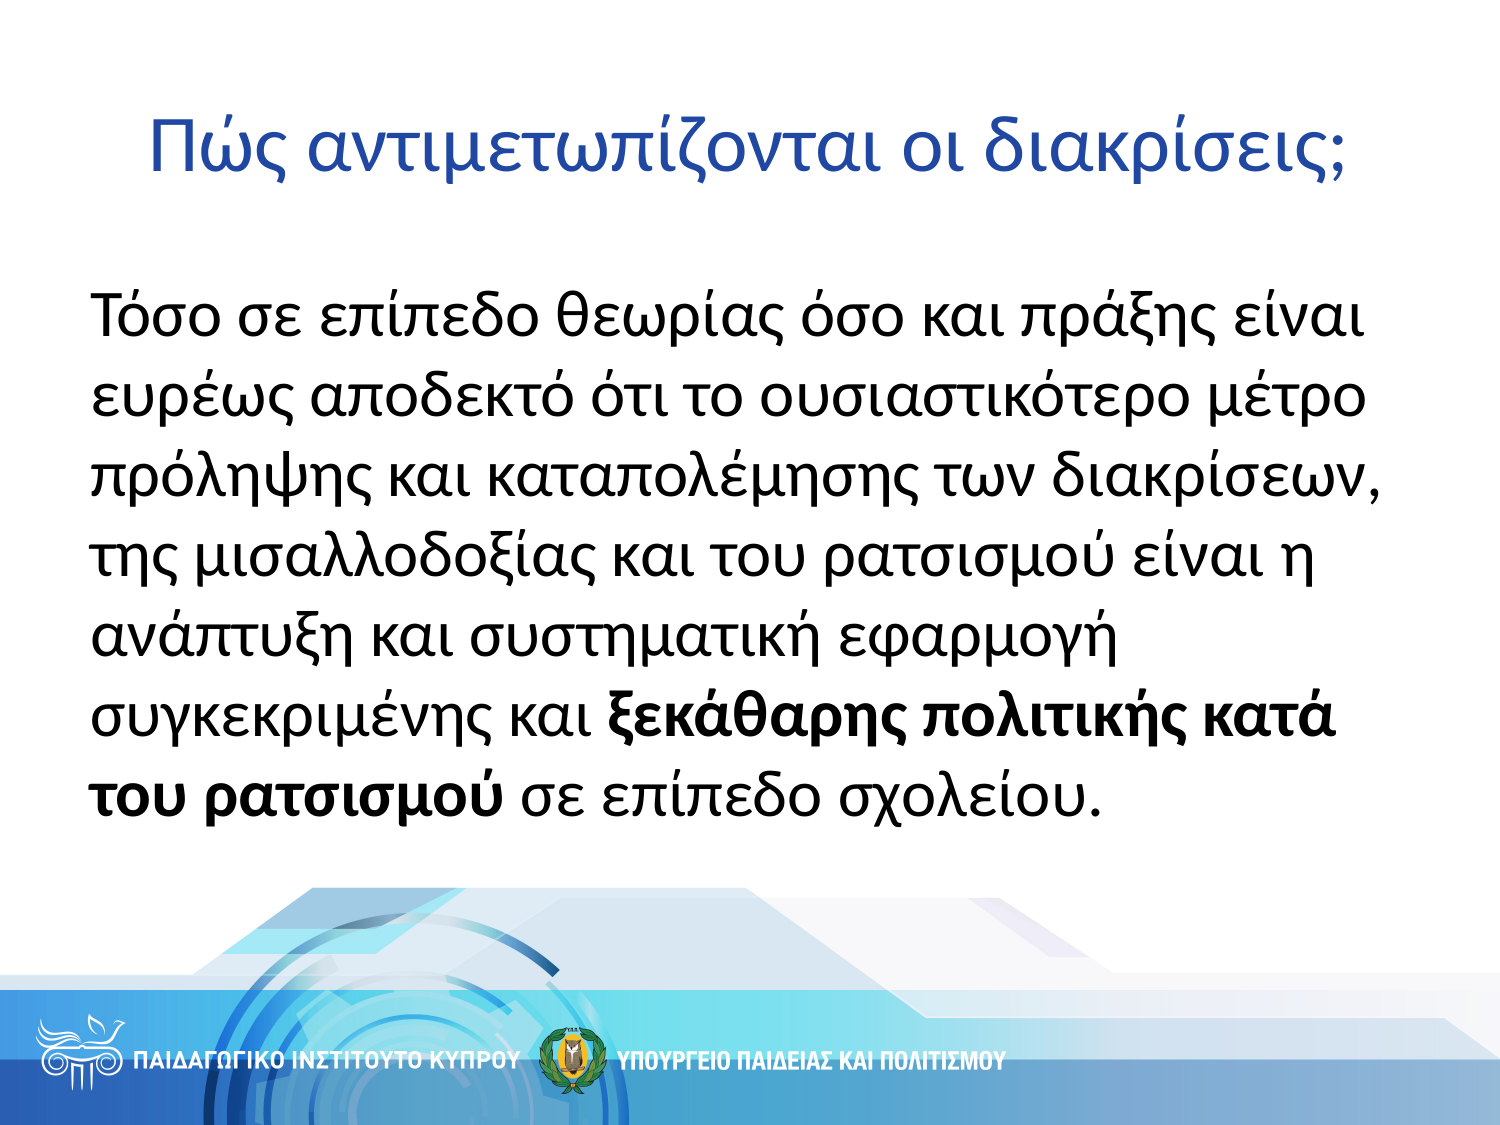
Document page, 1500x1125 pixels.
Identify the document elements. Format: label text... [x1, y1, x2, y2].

list Τόσο σε επίπεδο θεωρίας όσο και πράξης είναι ευρέως αποδεκτό ότι το ουσιαστικότερο μέτρο πρόληψης και καταπολέμησης των διακρίσεων, της μισαλλοδοξίας και του ρατσισμού είναι η ανάπτυξη και συστηματική εφαρμογή συγκεκριμένης και ξεκάθαρης πολιτικής κατά του ρατσισμού σε επίπεδο σχολείου. [75, 262, 1425, 1005]
title Πώς αντιμετωπίζονται οι διακρίσεις; [75, 45, 1425, 233]
picture [0, 0, 1500, 1125]
